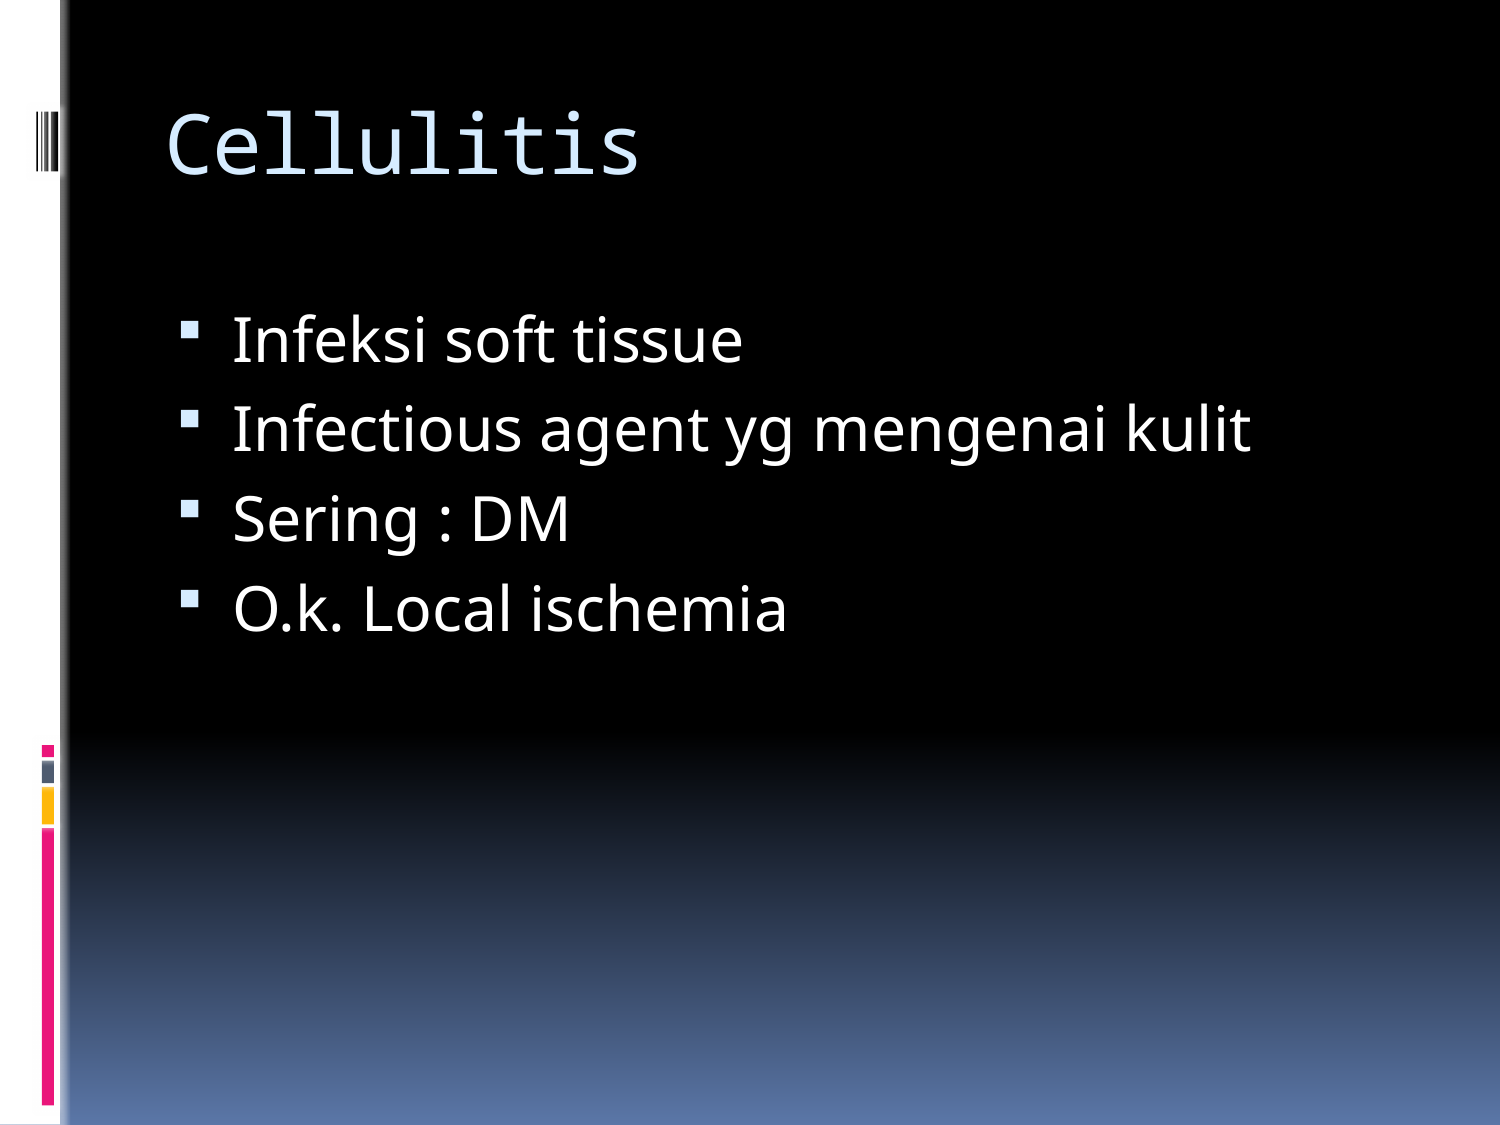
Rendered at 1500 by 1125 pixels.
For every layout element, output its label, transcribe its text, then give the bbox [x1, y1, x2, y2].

title Cellulitis [150, 83, 1425, 234]
list Infeksi soft tissue Infectious agent yg mengenai kulit Sering : DM O.k. Local ischemia [150, 292, 1425, 1043]
